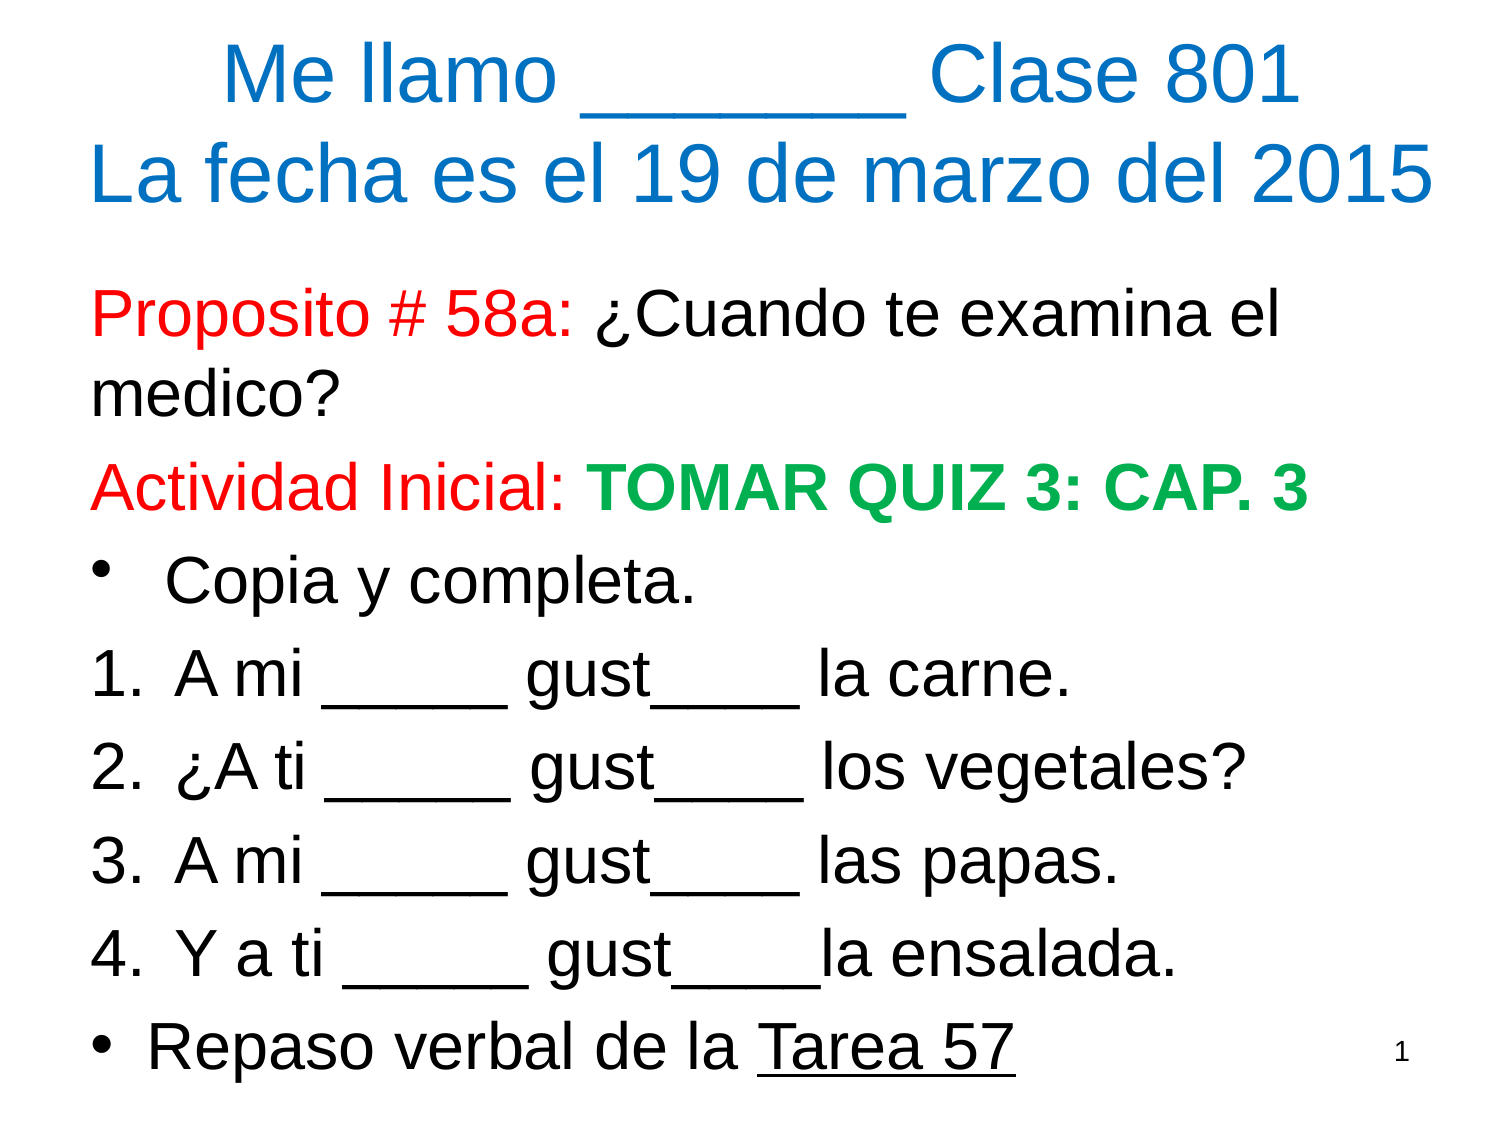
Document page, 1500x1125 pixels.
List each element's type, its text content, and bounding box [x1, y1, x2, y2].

list Proposito # 58a: ¿Cuando te examina el medico? Actividad Inicial: TOMAR QUIZ 3: CAP. 3 Copia y completa. A mi _____ gust____ la carne. ¿A ti _____ gust____ los vegetales? A mi _____ gust____ las papas. Y a ti _____ gust____la ensalada. Repaso verbal de la Tarea 57 [75, 262, 1425, 1005]
slide_number 1 [1074, 1024, 1425, 1103]
title Me llamo _______ Clase 801 La fecha es el 19 de marzo del 2015 [12, 24, 1500, 213]
